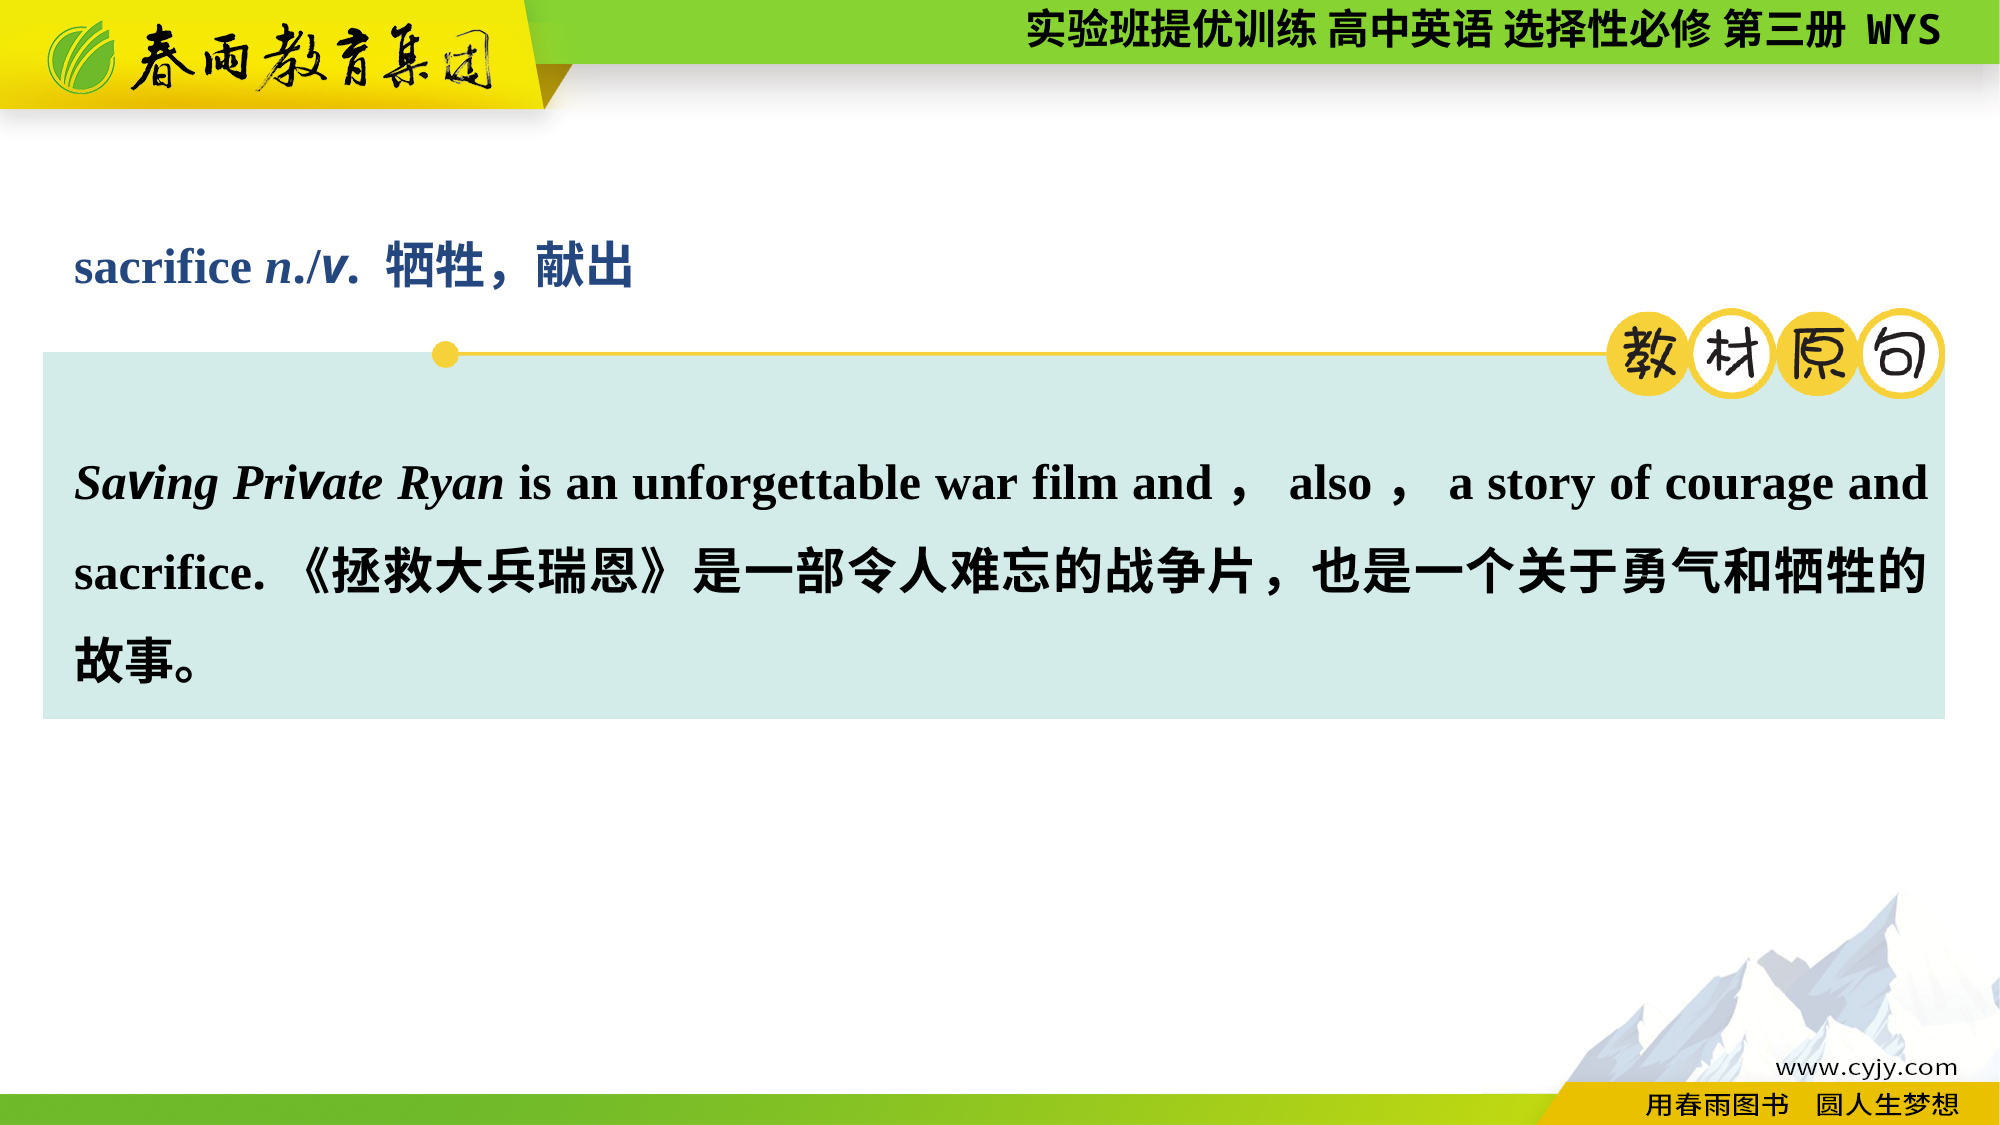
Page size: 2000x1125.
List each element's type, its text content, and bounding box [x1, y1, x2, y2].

picture [0, 0, 2000, 1125]
list sacrifice n./v. 牺牲，献出 [59, 196, 1944, 293]
